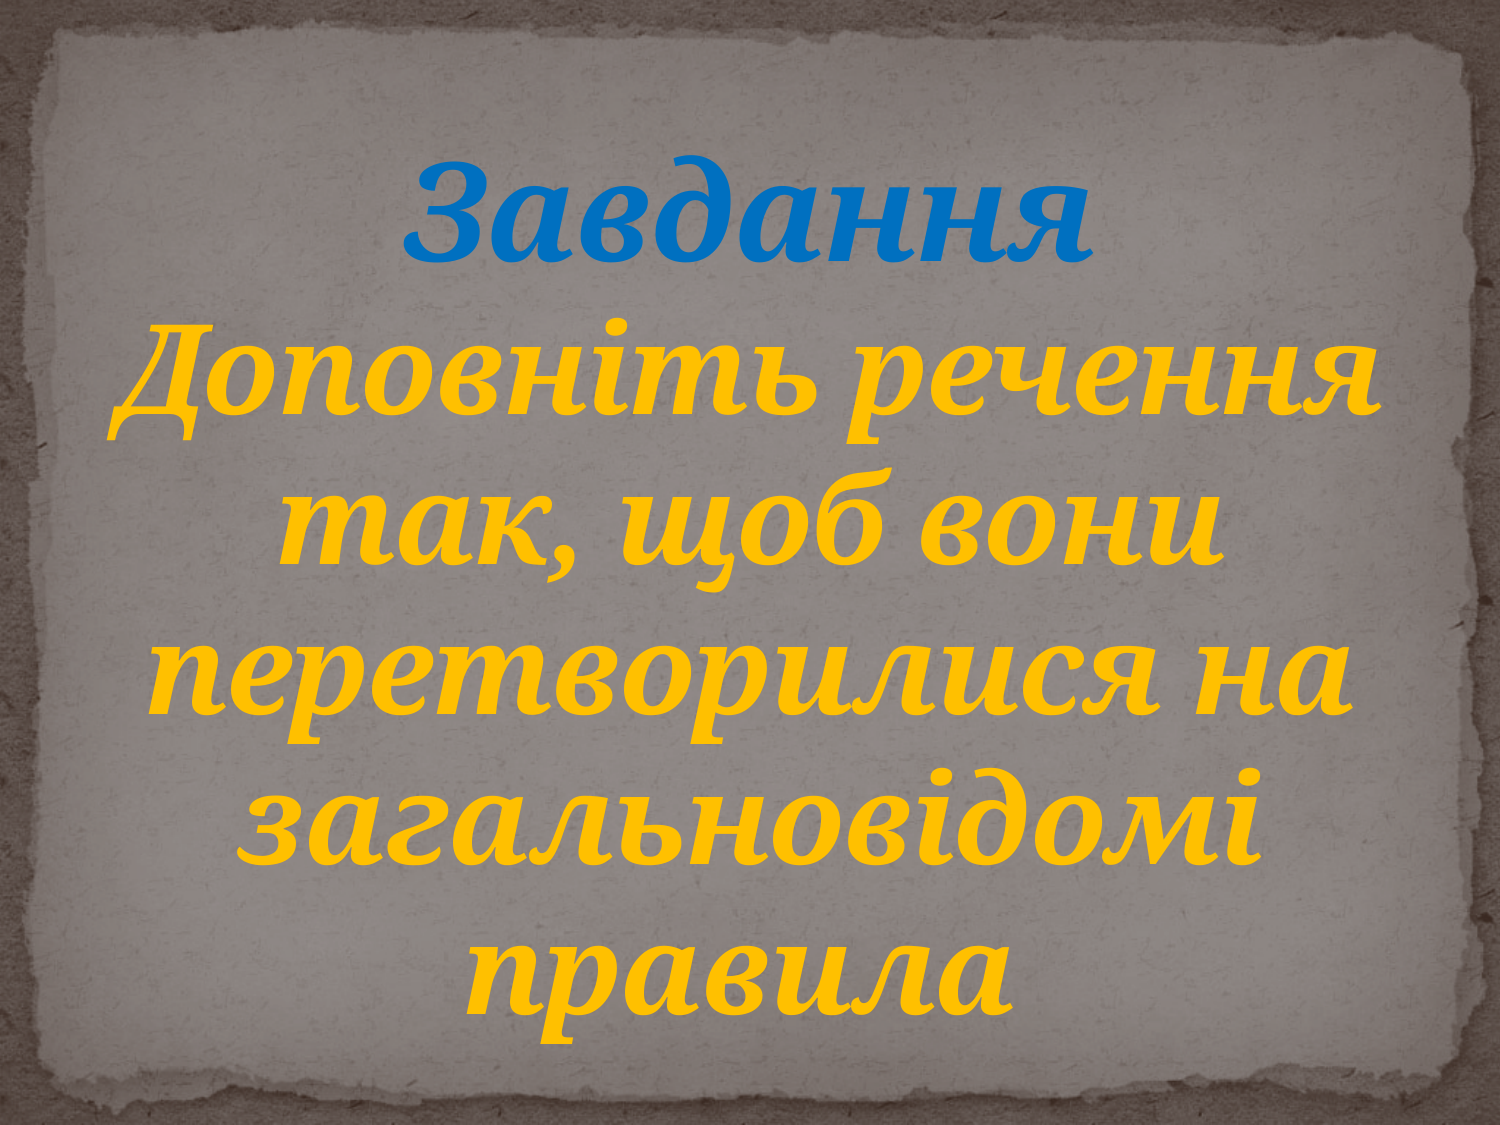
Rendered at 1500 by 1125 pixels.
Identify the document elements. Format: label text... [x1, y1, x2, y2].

title Завдання Доповніть речення так, щоб вони перетворилися на загальновідомі правила [74, 101, 1425, 1047]
